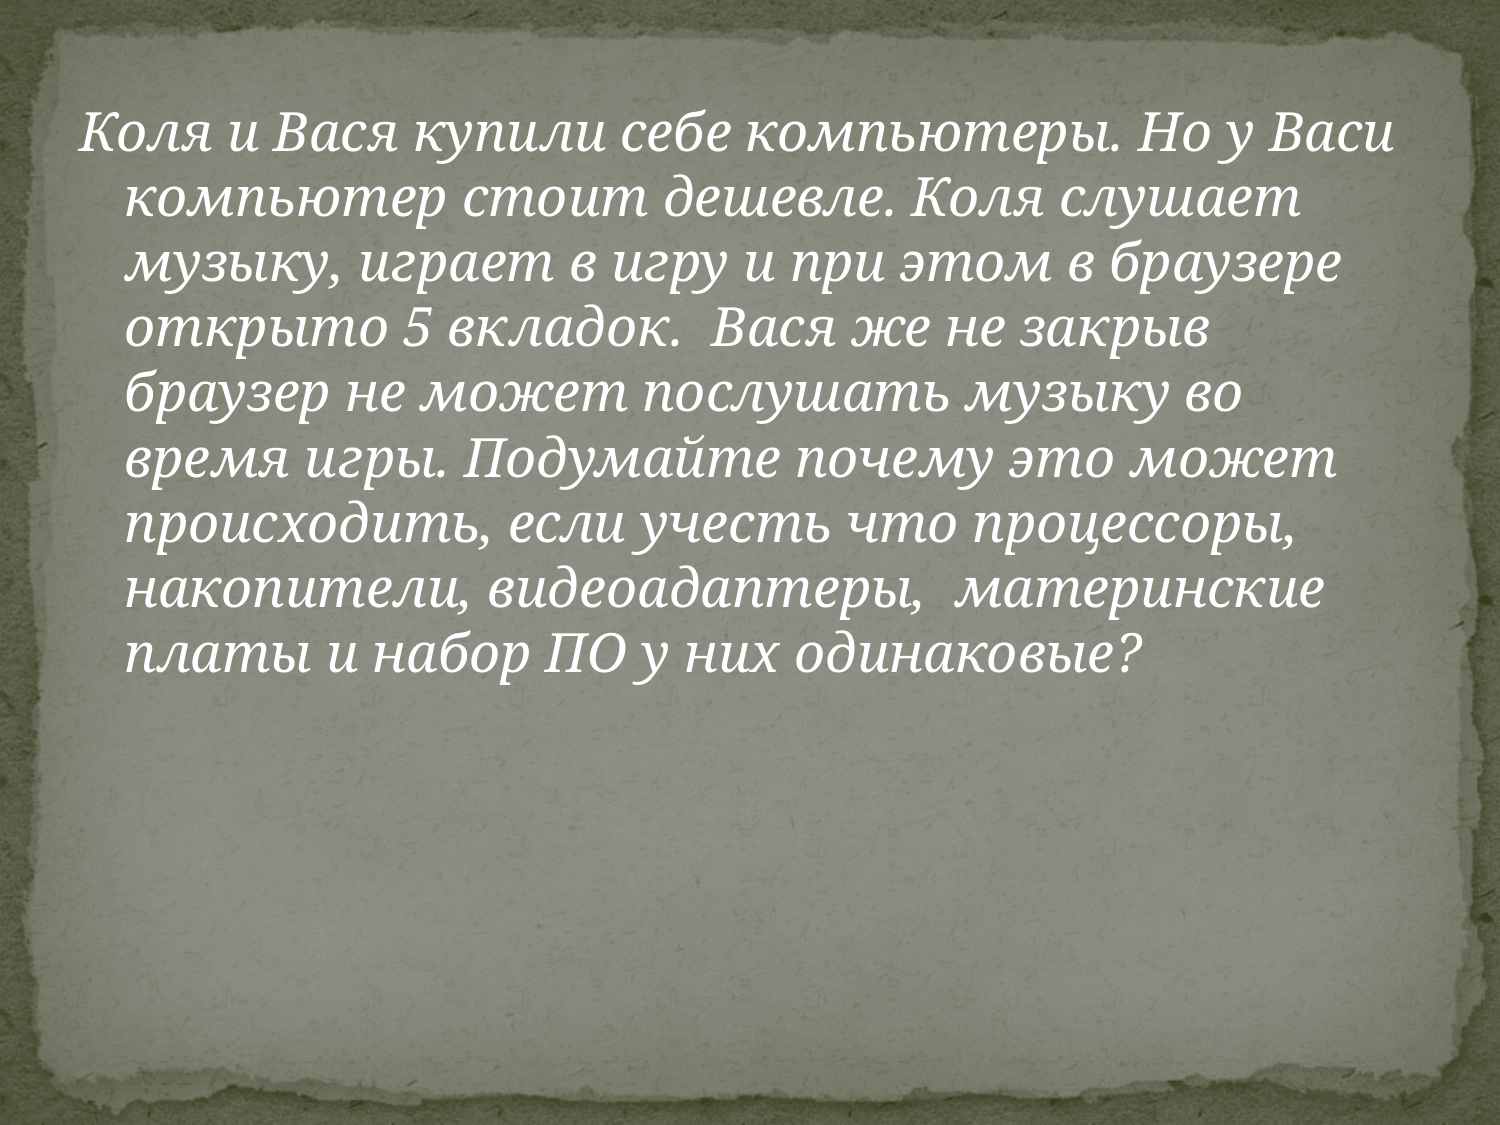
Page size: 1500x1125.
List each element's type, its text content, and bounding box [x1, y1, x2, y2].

list Коля и Вася купили себе компьютеры. Но у Васи компьютер стоит дешевле. Коля слушает музыку, играет в игру и при этом в браузере открыто 5 вкладок. Вася же не закрыв браузер не может послушать музыку во время игры. Подумайте почему это может происходить, если учесть что процессоры, накопители, видеоадаптеры, материнские платы и набор ПО у них одинаковые? [64, 90, 1425, 1005]
